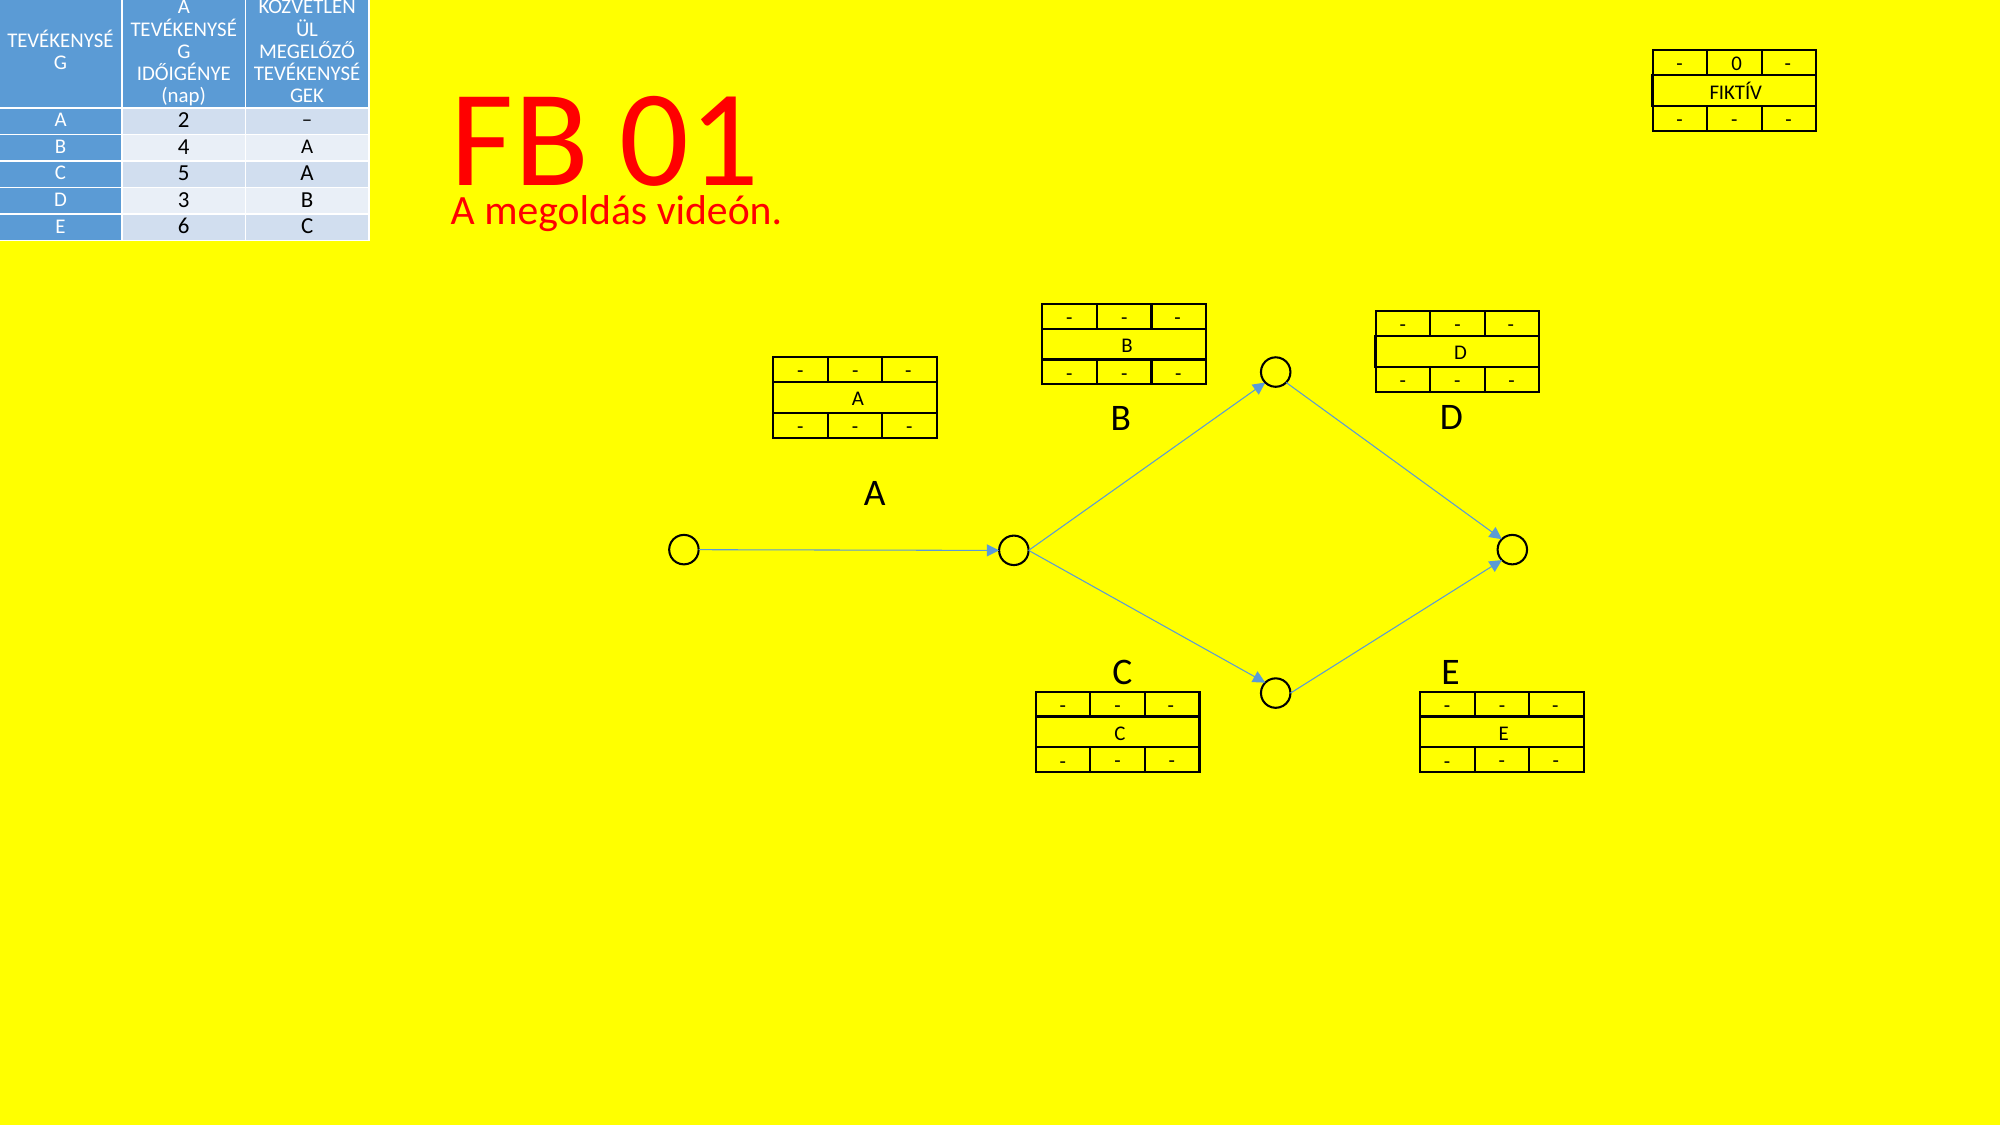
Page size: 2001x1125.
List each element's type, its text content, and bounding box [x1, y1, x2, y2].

text_box [1259, 677, 1292, 709]
text_box A megoldás videón. [435, 175, 798, 241]
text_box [1375, 303, 1540, 401]
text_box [1028, 382, 1266, 550]
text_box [1652, 42, 1817, 140]
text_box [1286, 382, 1502, 540]
table_cell B [0, 135, 121, 160]
table_cell – [246, 109, 368, 134]
text_box [998, 534, 1028, 567]
table_cell 6 [123, 215, 245, 240]
table_cell 5 [123, 162, 245, 187]
table_header KÖZVETLENÜL MEGELŐZŐ TEVÉKENYSÉGEK [246, 0, 368, 107]
table_cell C [0, 162, 121, 187]
table_header TEVÉKENYSÉG [0, 0, 121, 107]
text_box [668, 533, 700, 566]
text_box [1290, 560, 1502, 694]
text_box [773, 349, 938, 446]
text_box A [849, 460, 901, 521]
table_cell 4 [123, 135, 245, 160]
table_cell 3 [123, 188, 245, 213]
table_cell 2 [123, 109, 245, 134]
table_cell E [0, 215, 121, 240]
table_cell D [0, 188, 121, 213]
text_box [1419, 683, 1584, 781]
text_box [1028, 550, 1266, 683]
table_cell C [246, 215, 368, 240]
text_box [1259, 356, 1292, 388]
text_box FB 01 [436, 40, 775, 175]
table_cell B [246, 188, 368, 213]
table_cell A [0, 109, 121, 134]
text_box [1496, 533, 1529, 566]
table_cell A [246, 135, 368, 160]
table_cell A [246, 162, 368, 187]
table_header A TEVÉKENYSÉG IDŐIGÉNYE (nap) [123, 0, 245, 107]
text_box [1035, 683, 1200, 781]
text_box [1042, 295, 1207, 393]
